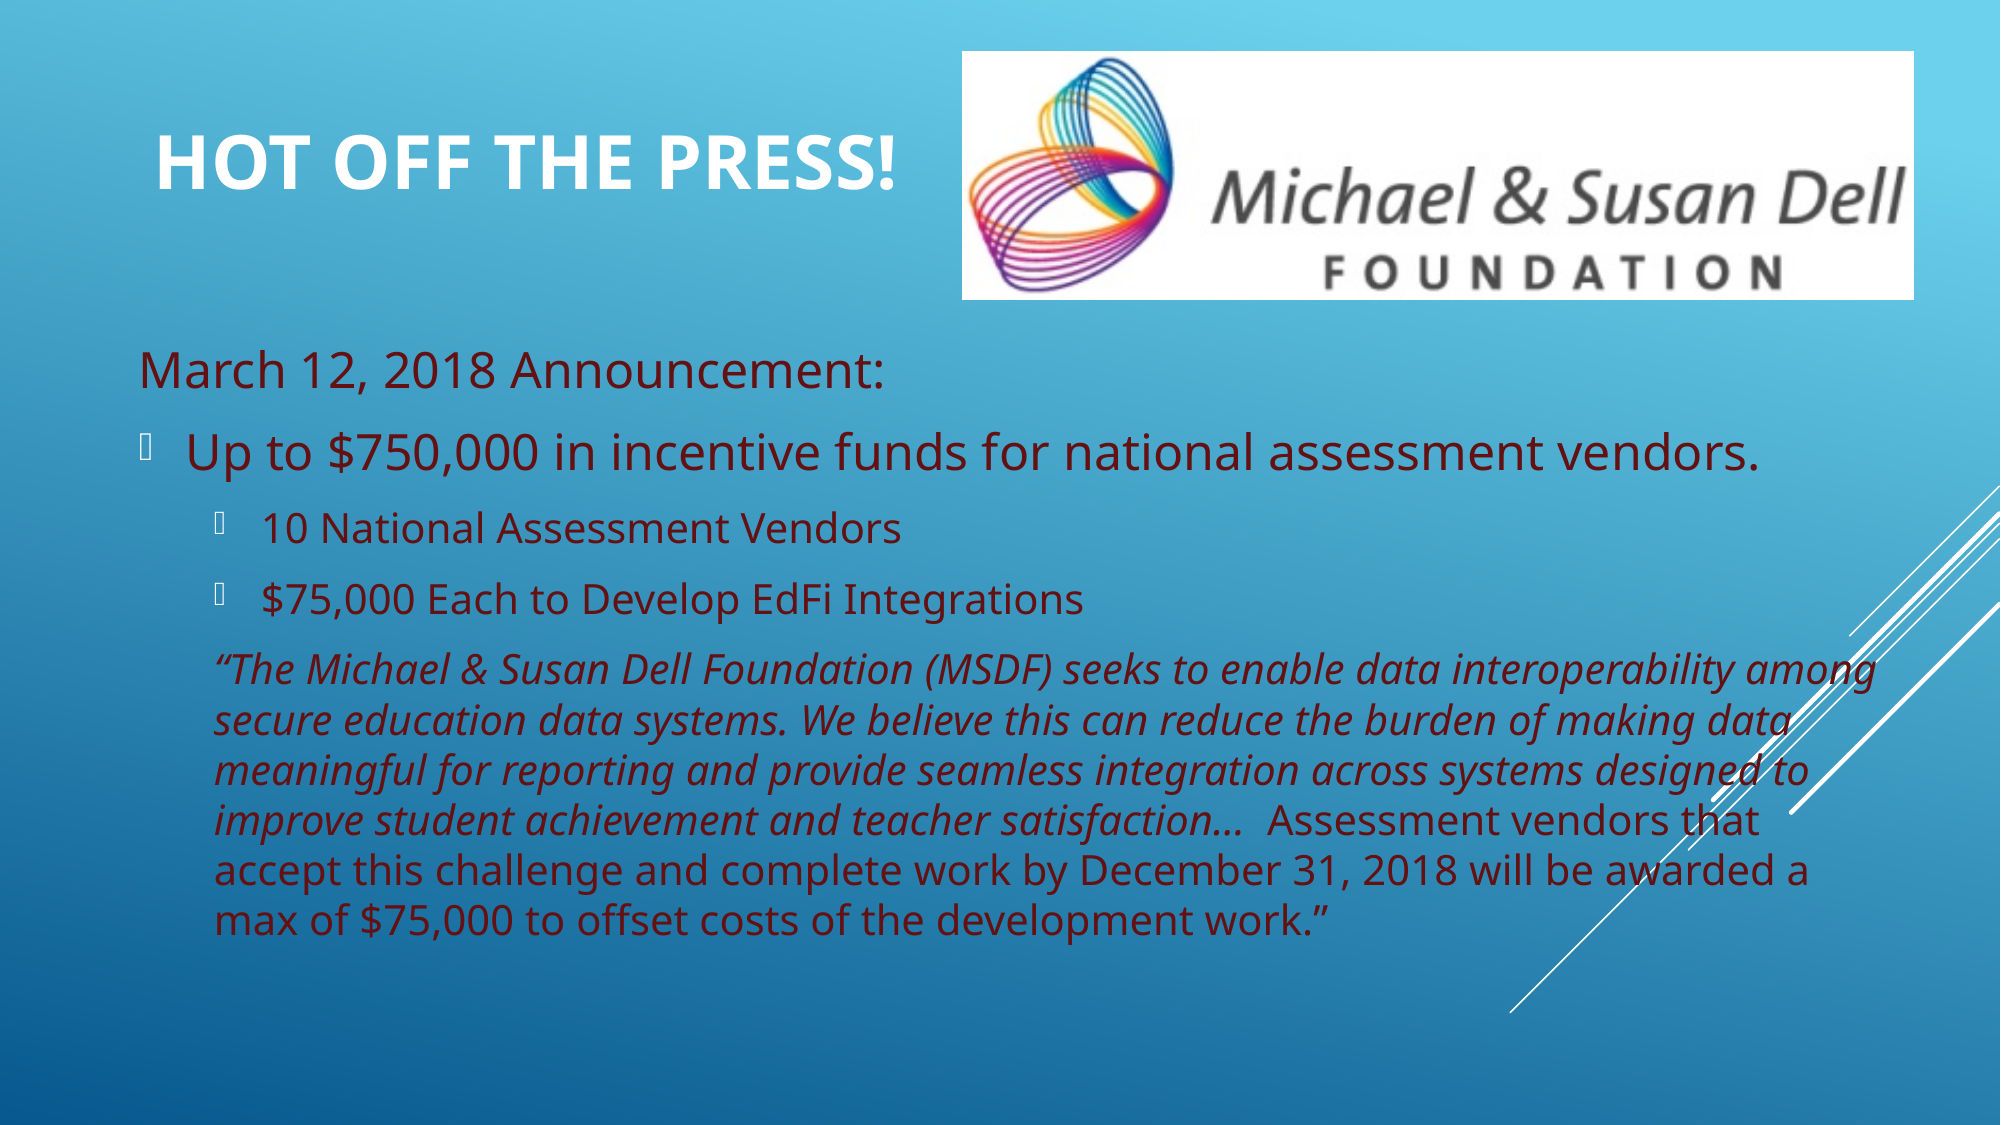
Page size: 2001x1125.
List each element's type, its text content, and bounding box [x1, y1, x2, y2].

title Hot off the Press! [138, 51, 962, 247]
list March 12, 2018 Announcement: Up to $750,000 in incentive funds for national assessment vendors. 10 National Assessment Vendors $75,000 Each to Develop EdFi Integrations “The Michael & Susan Dell Foundation (MSDF) seeks to enable data interoperability among secure education data systems. We believe this can reduce the burden of making data meaningful for reporting and provide seamless integration across systems designed to improve student achievement and teacher satisfaction… Assessment vendors that accept this challenge and complete work by December 31, 2018 will be awarded a max of $75,000 to offset costs of the development work.” [123, 247, 1914, 1034]
picture [962, 50, 1914, 301]
